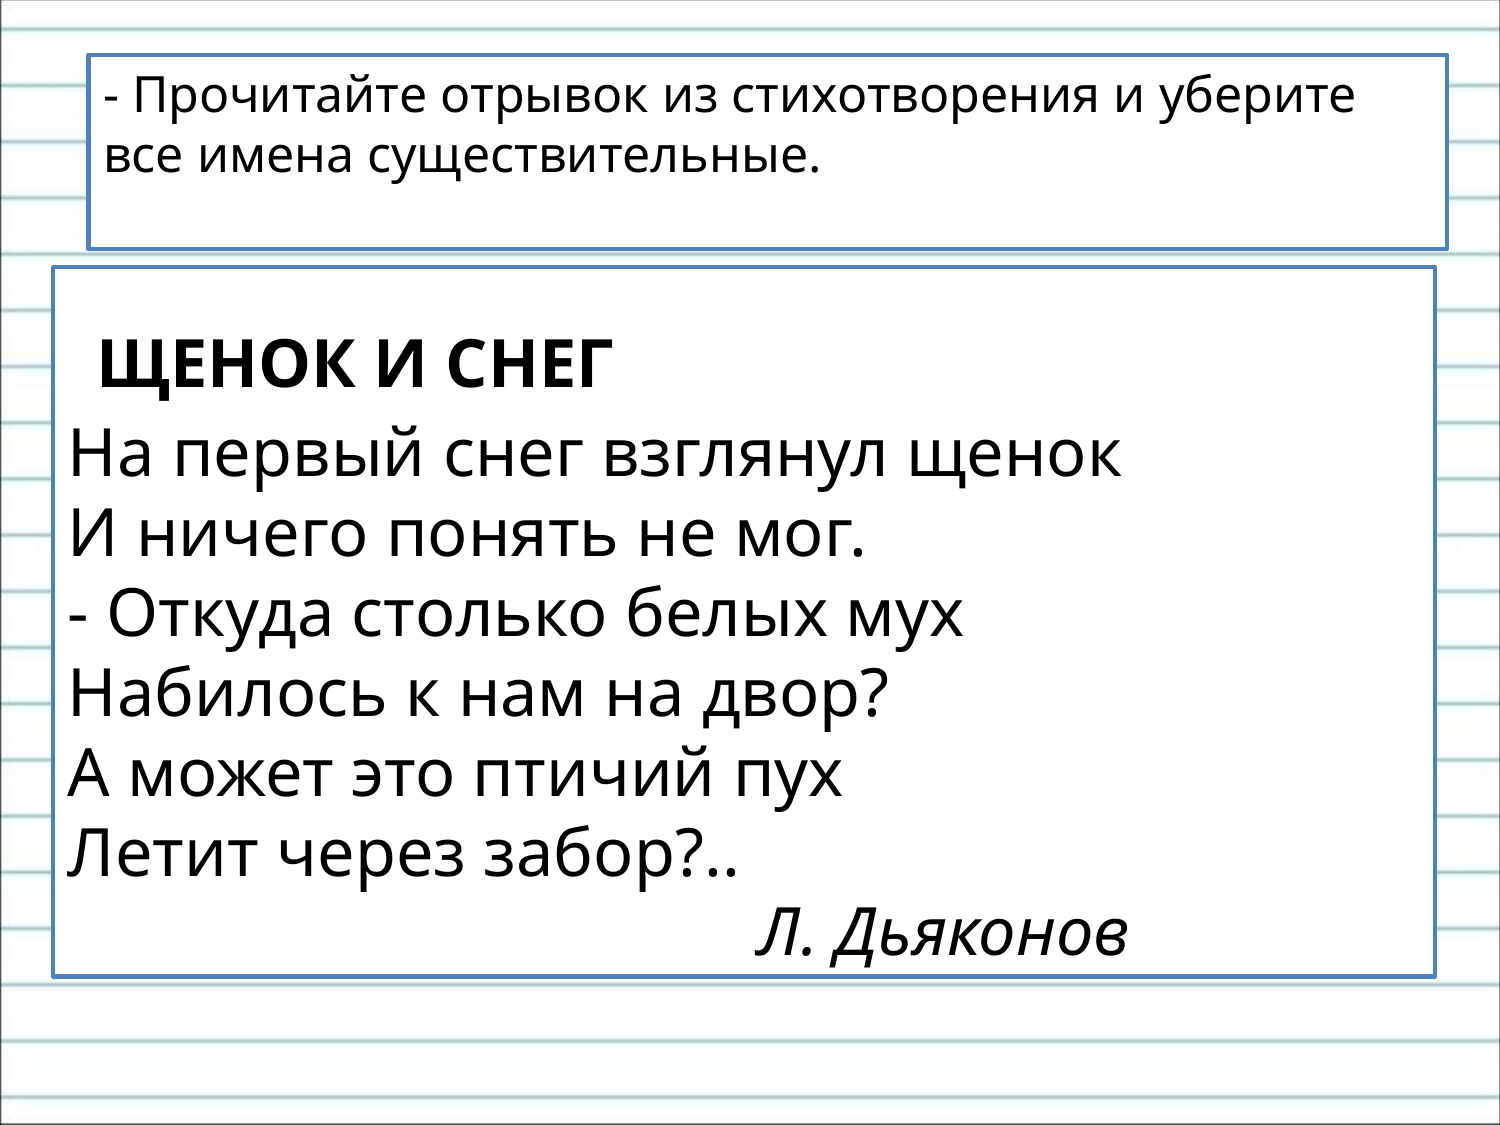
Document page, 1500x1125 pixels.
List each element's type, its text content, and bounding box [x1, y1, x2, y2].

text_box ЩЕНОК И СНЕГ На первый снег взглянул щенок И ничего понять не мог. - Откуда столько белых мух Набилось к нам на двор? А может это птичий пух Летит через забор?.. Л. Дьяконов [51, 265, 1437, 979]
text_box - Прочитайте отрывок из стихотворения и уберите все имена существительные. [86, 53, 1449, 251]
picture [0, 0, 1500, 1125]
